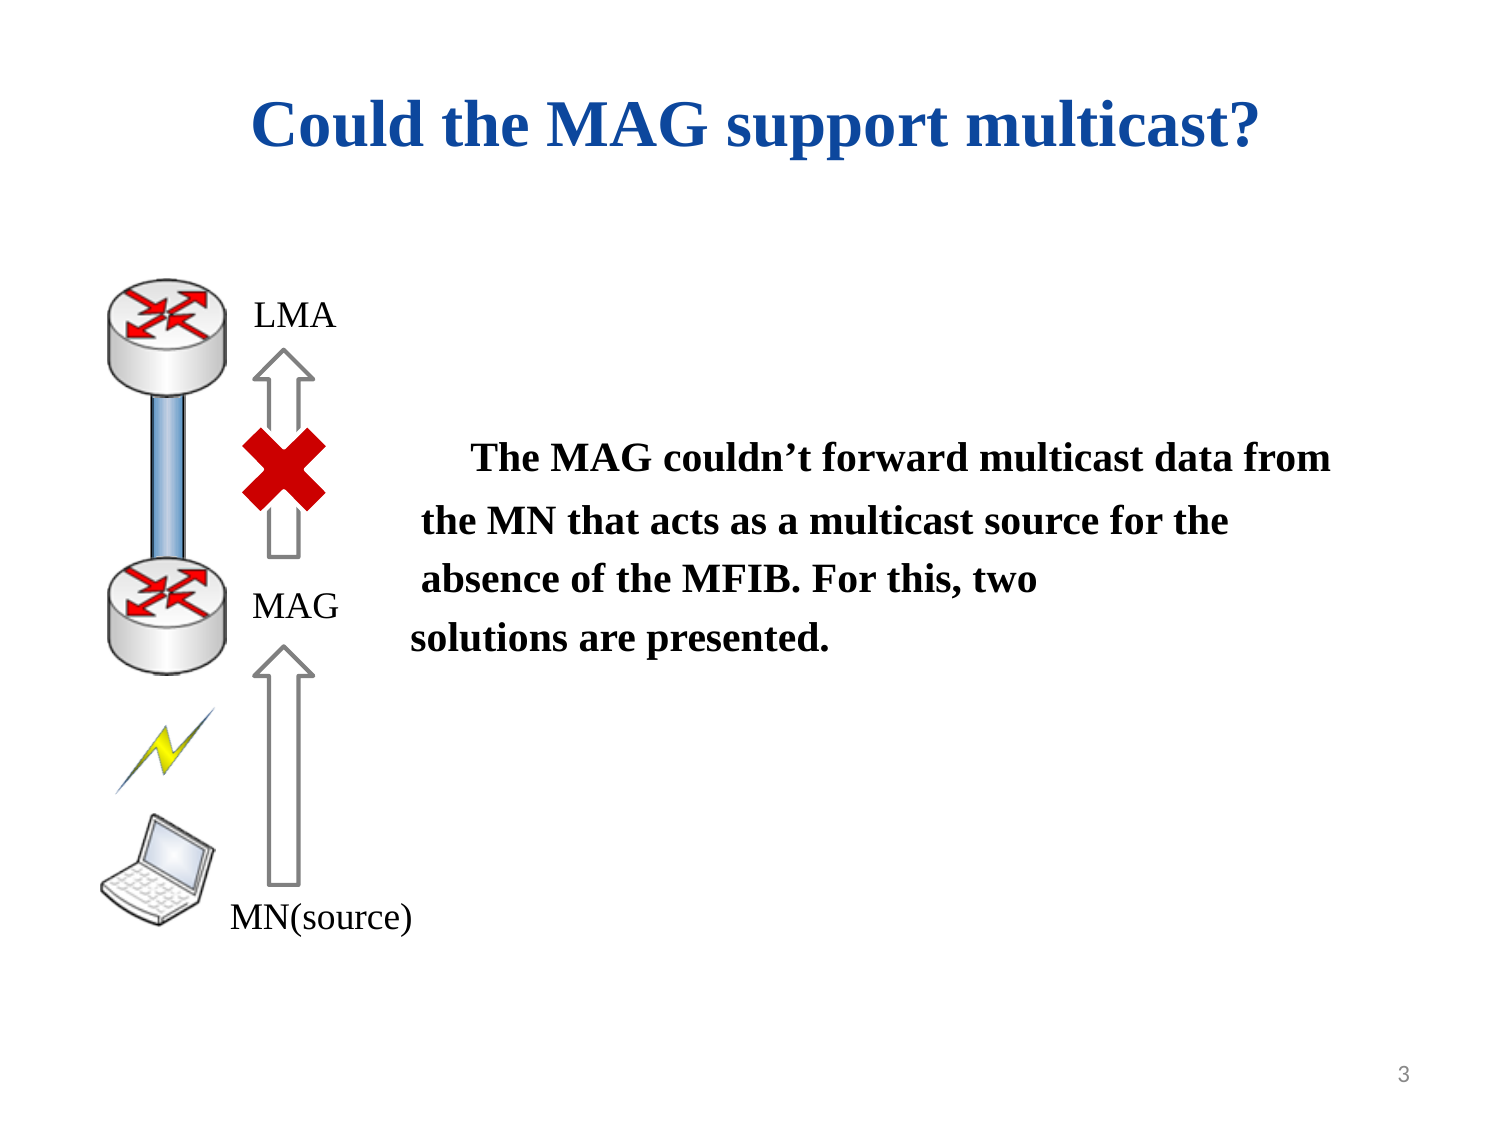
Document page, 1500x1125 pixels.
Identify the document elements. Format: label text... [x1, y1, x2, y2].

picture [107, 278, 228, 677]
text_box [252, 644, 316, 887]
picture [100, 813, 216, 929]
text_box The MAG couldn’t forward multicast data from the MN that acts as a multicast source for the absence of the MFIB. For this, two solutions are presented. [395, 397, 1388, 696]
picture [98, 694, 232, 807]
title Could the MAG support multicast? [100, 30, 1448, 209]
text_box [236, 422, 332, 517]
slide_number 3 [1074, 1042, 1425, 1103]
text_box LMA [238, 282, 373, 343]
text_box MAG [237, 574, 396, 634]
text_box [266, 496, 301, 560]
text_box [252, 347, 316, 443]
text_box MN(source) [215, 884, 613, 945]
